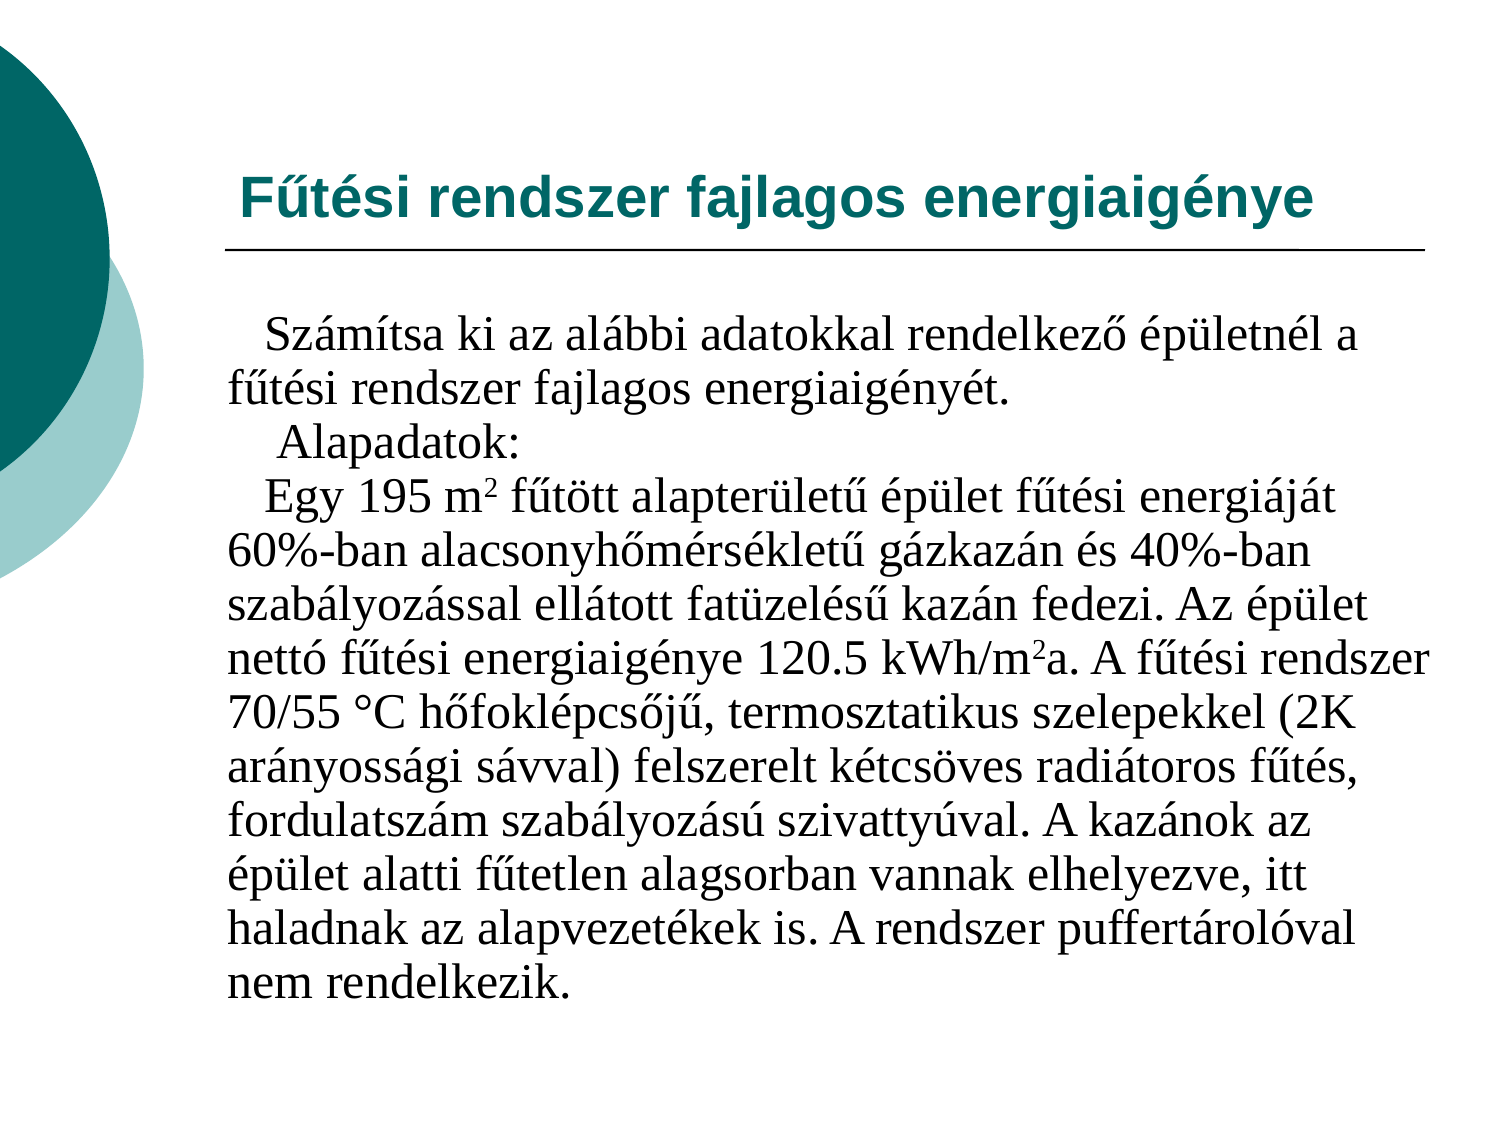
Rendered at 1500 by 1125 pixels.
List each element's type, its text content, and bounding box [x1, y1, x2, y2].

list Számítsa ki az alábbi adatokkal rendelkező épületnél a fűtési rendszer fajlagos energiaigényét. Alapadatok: Egy 195 m2 fűtött alapterületű épület fűtési energiáját 60%-ban alacsonyhőmérsékletű gázkazán és 40%-ban szabályozással ellátott fatüzelésű kazán fedezi. Az épület nettó fűtési energiaigénye 120.5 kWh/m2a. A fűtési rendszer 70/55 °C hőfoklépcsőjű, termosztatikus szelepekkel (2K arányossági sávval) felszerelt kétcsöves radiátoros fűtés, fordulatszám szabályozású szivattyúval. A kazánok az épület alatti fűtetlen alagsorban vannak elhelyezve, itt haladnak az alapvezetékek is. A rendszer puffertárolóval nem rendelkezik. [212, 299, 1463, 1083]
title Fűtési rendszer fajlagos energiaigénye [224, 49, 1425, 237]
